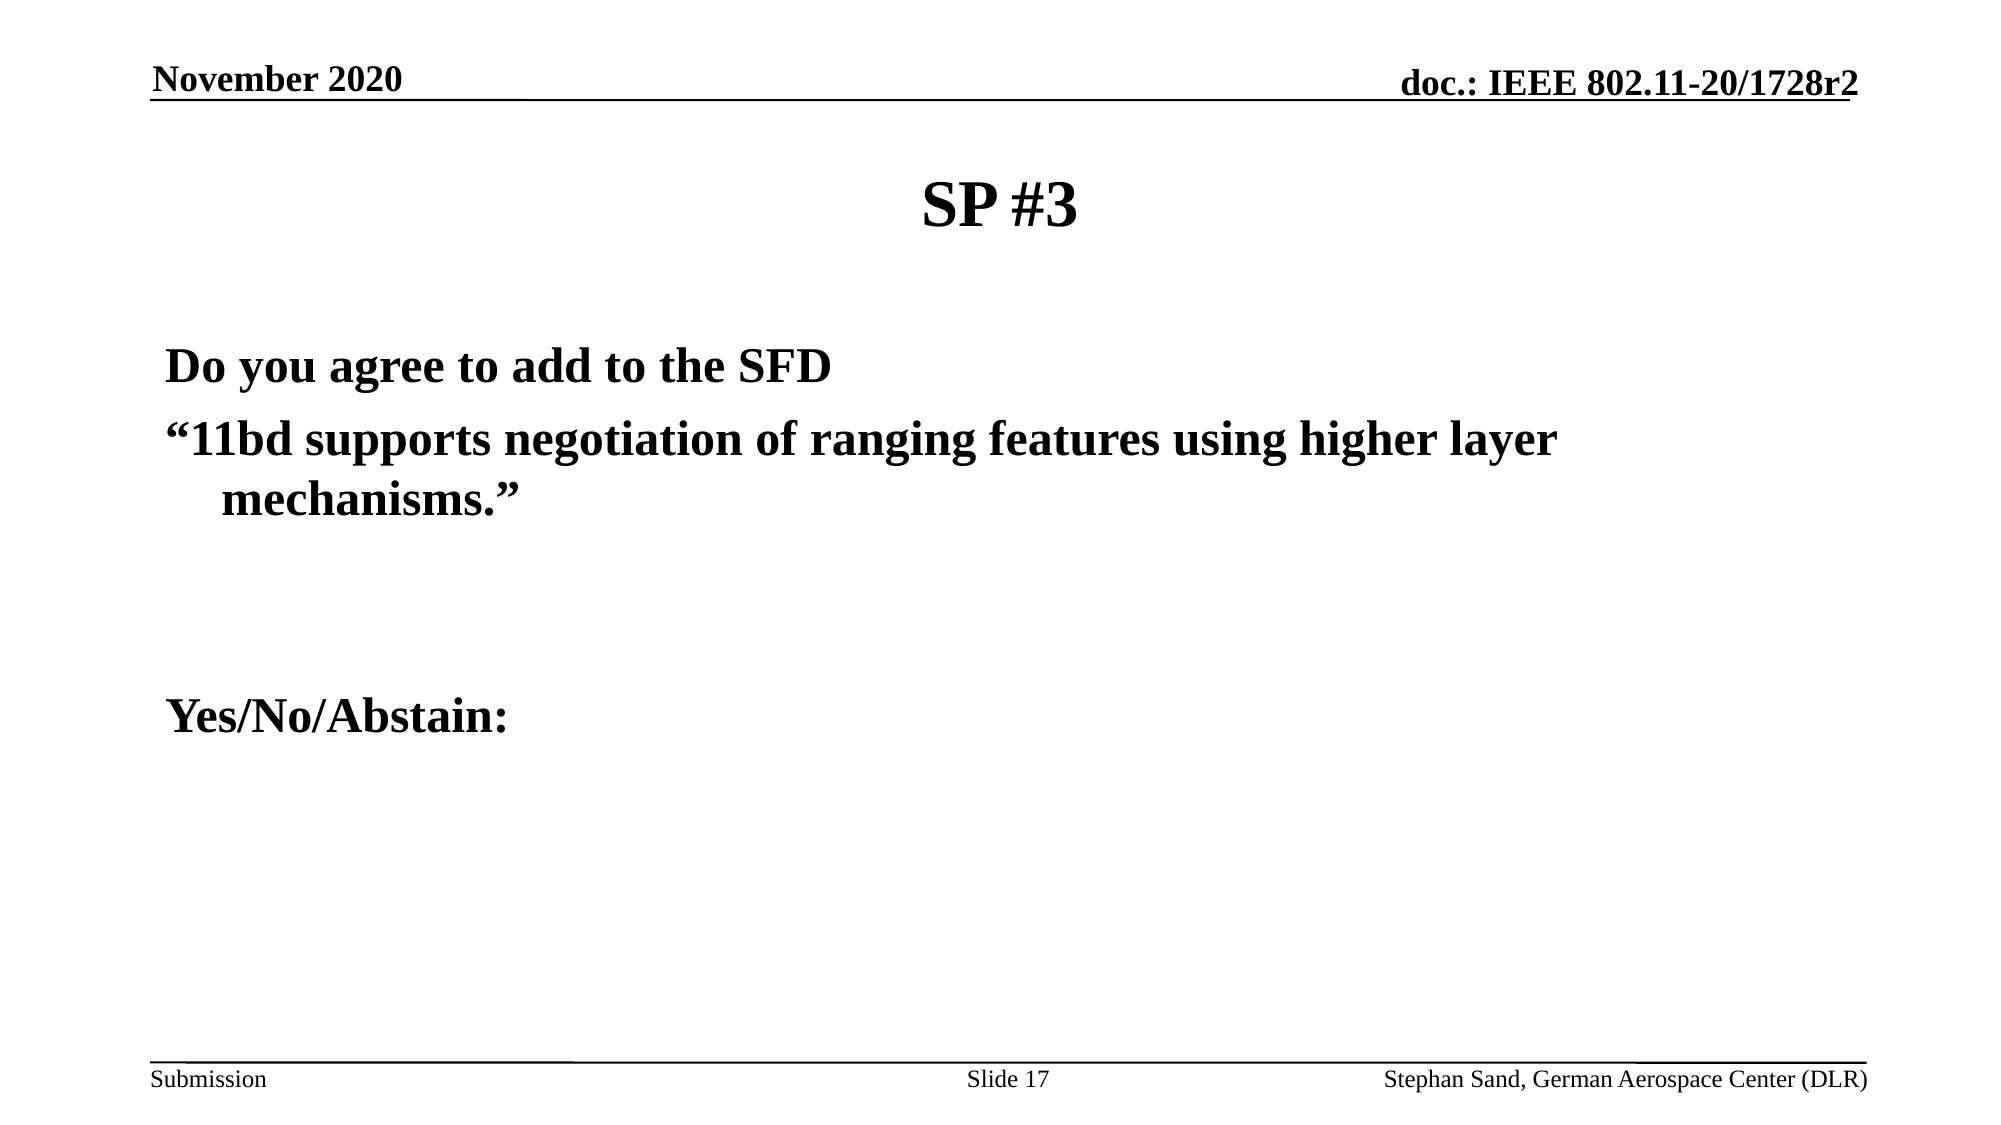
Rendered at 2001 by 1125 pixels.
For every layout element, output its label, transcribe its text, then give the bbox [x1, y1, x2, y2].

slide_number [152, 54, 563, 100]
title SP #3 [149, 112, 1850, 288]
list Do you agree to add to the SFD “11bd supports negotiation of ranging features using higher layer mechanisms.” Yes/No/Abstain: [149, 324, 1850, 1000]
footer Stephan Sand, German Aerospace Center (DLR) [1171, 1061, 1869, 1093]
slide_number Slide 17 [950, 1061, 1067, 1123]
